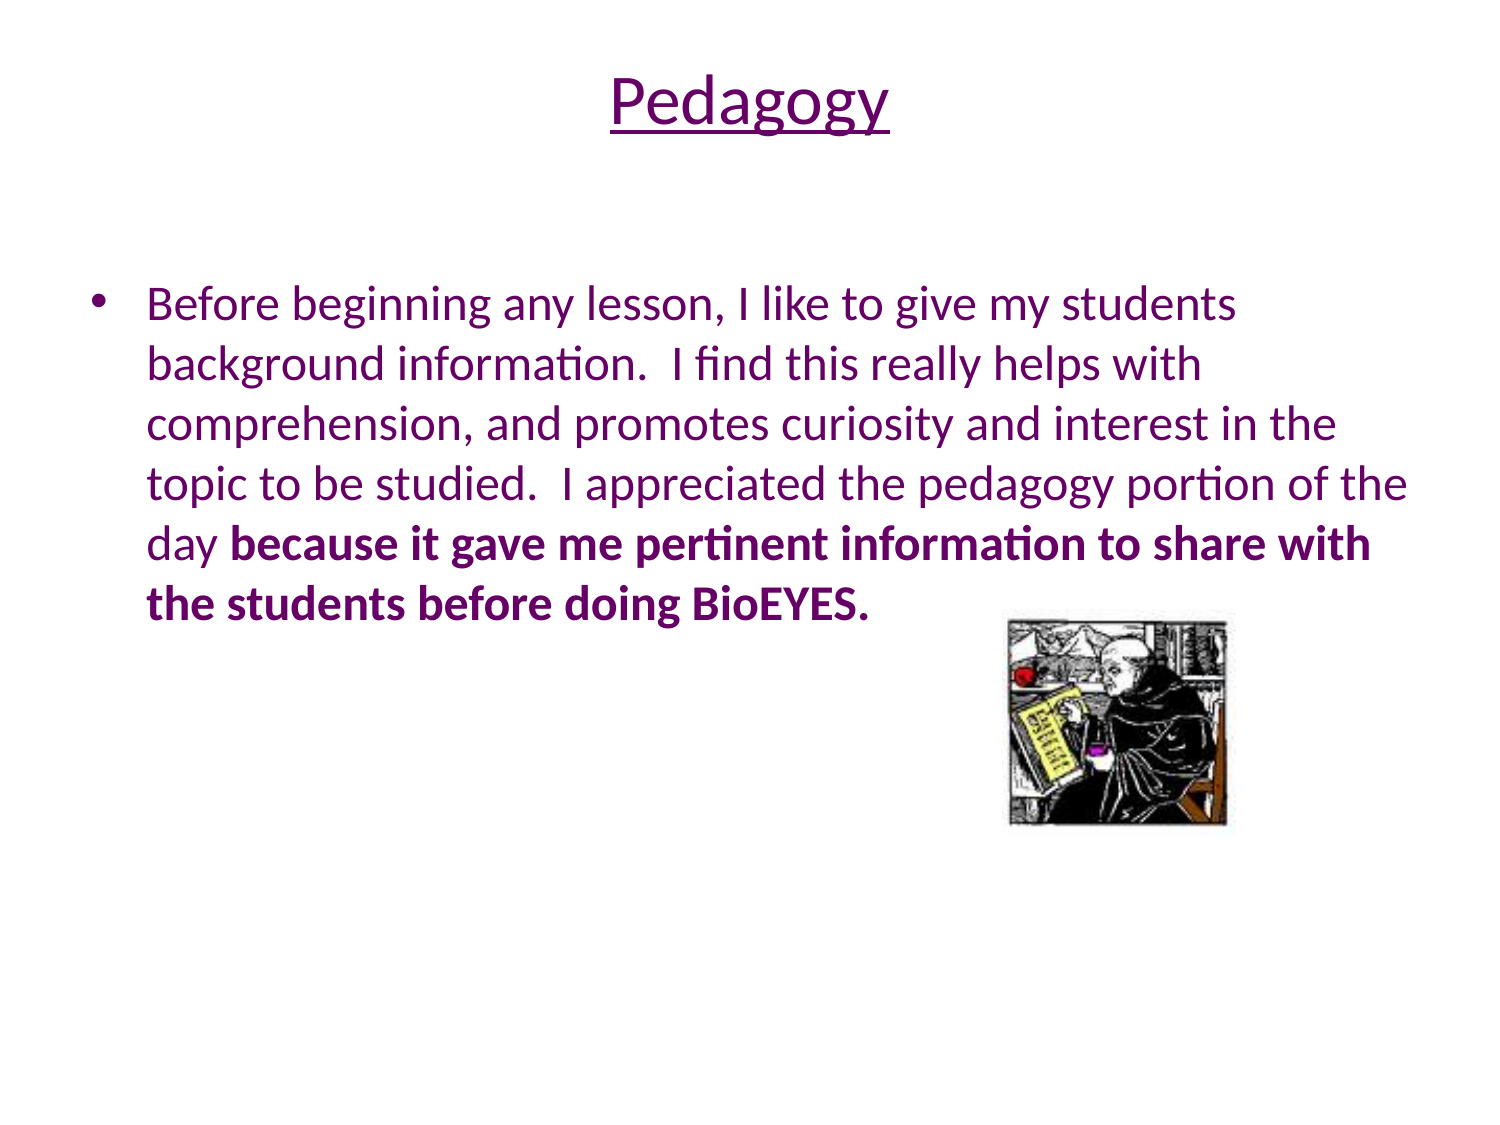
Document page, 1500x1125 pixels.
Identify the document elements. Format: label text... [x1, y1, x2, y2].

title Pedagogy [75, 45, 1425, 233]
list Before beginning any lesson, I like to give my students background information. I find this really helps with comprehension, and promotes curiosity and interest in the topic to be studied. I appreciated the pedagogy portion of the day because it gave me pertinent information to share with the students before doing BioEYES. [75, 262, 1425, 1005]
picture [1002, 609, 1236, 837]
